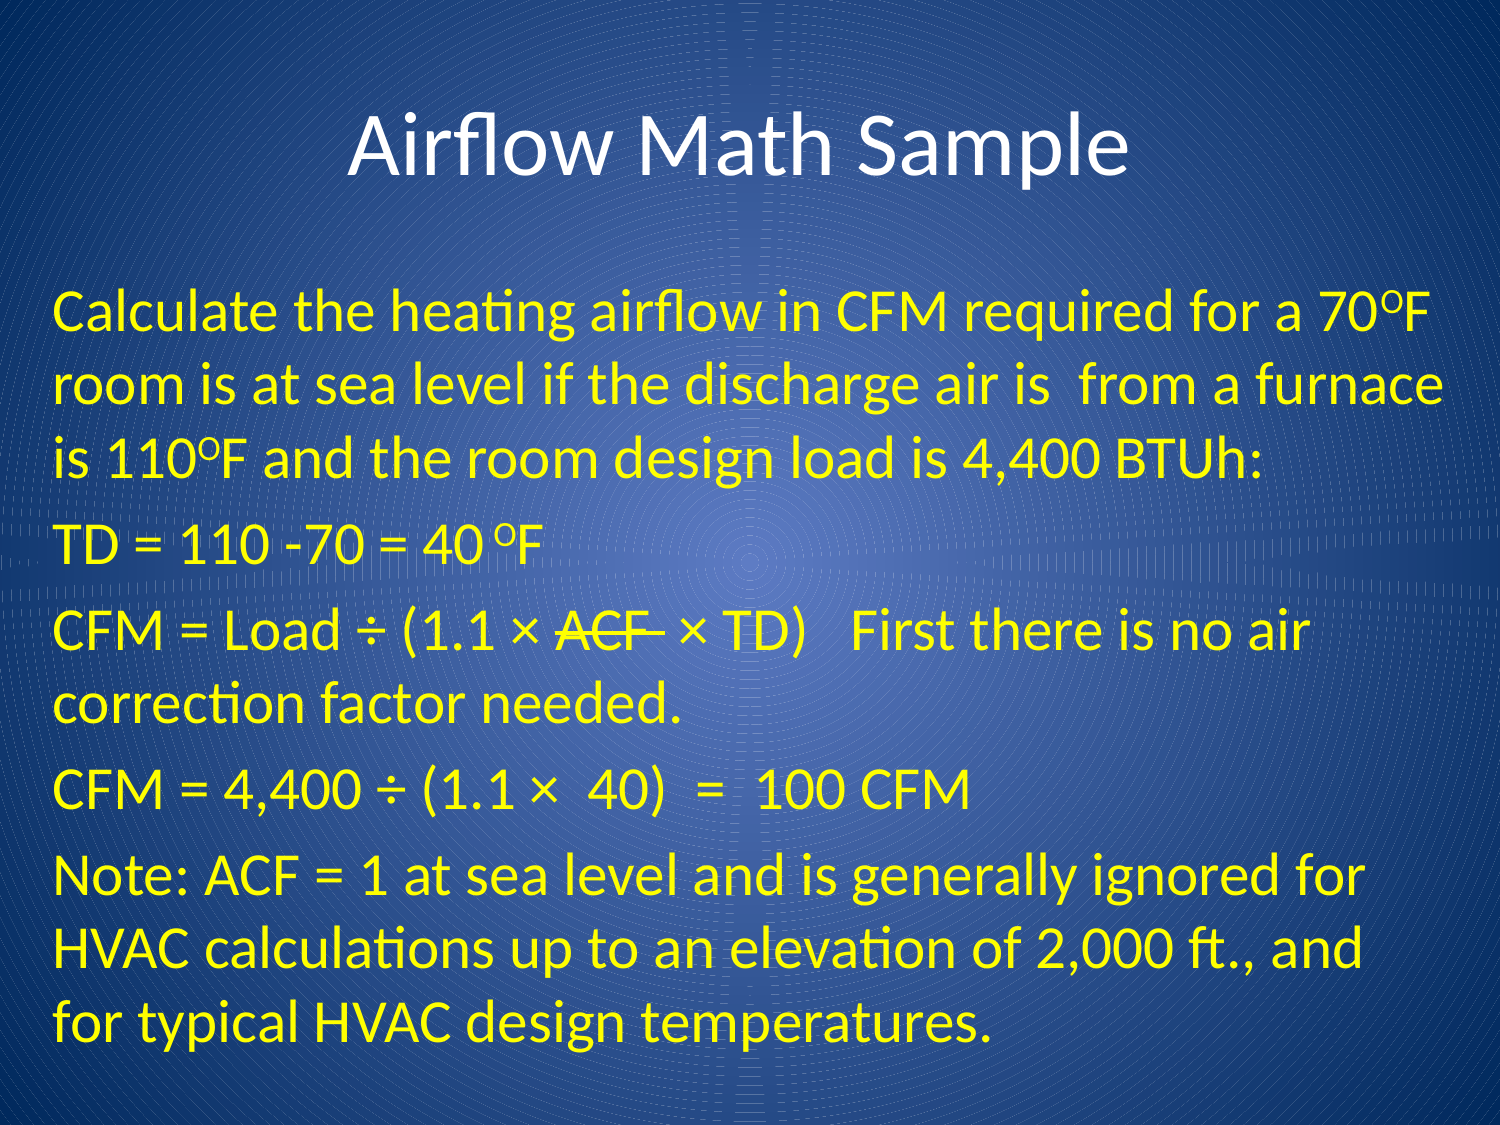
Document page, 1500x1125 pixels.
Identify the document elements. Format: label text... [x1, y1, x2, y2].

list Calculate the heating airflow in CFM required for a 70OF room is at sea level if the discharge air is from a furnace is 110OF and the room design load is 4,400 BTUh: TD = 110 -70 = 40 OF CFM = Load ÷ (1.1 × ACF × TD) First there is no air correction factor needed. CFM = 4,400 ÷ (1.1 × 40) = 100 CFM Note: ACF = 1 at sea level and is generally ignored for HVAC calculations up to an elevation of 2,000 ft., and for typical HVAC design temperatures. [37, 262, 1463, 1080]
title Airflow Math Sample [75, 45, 1425, 233]
